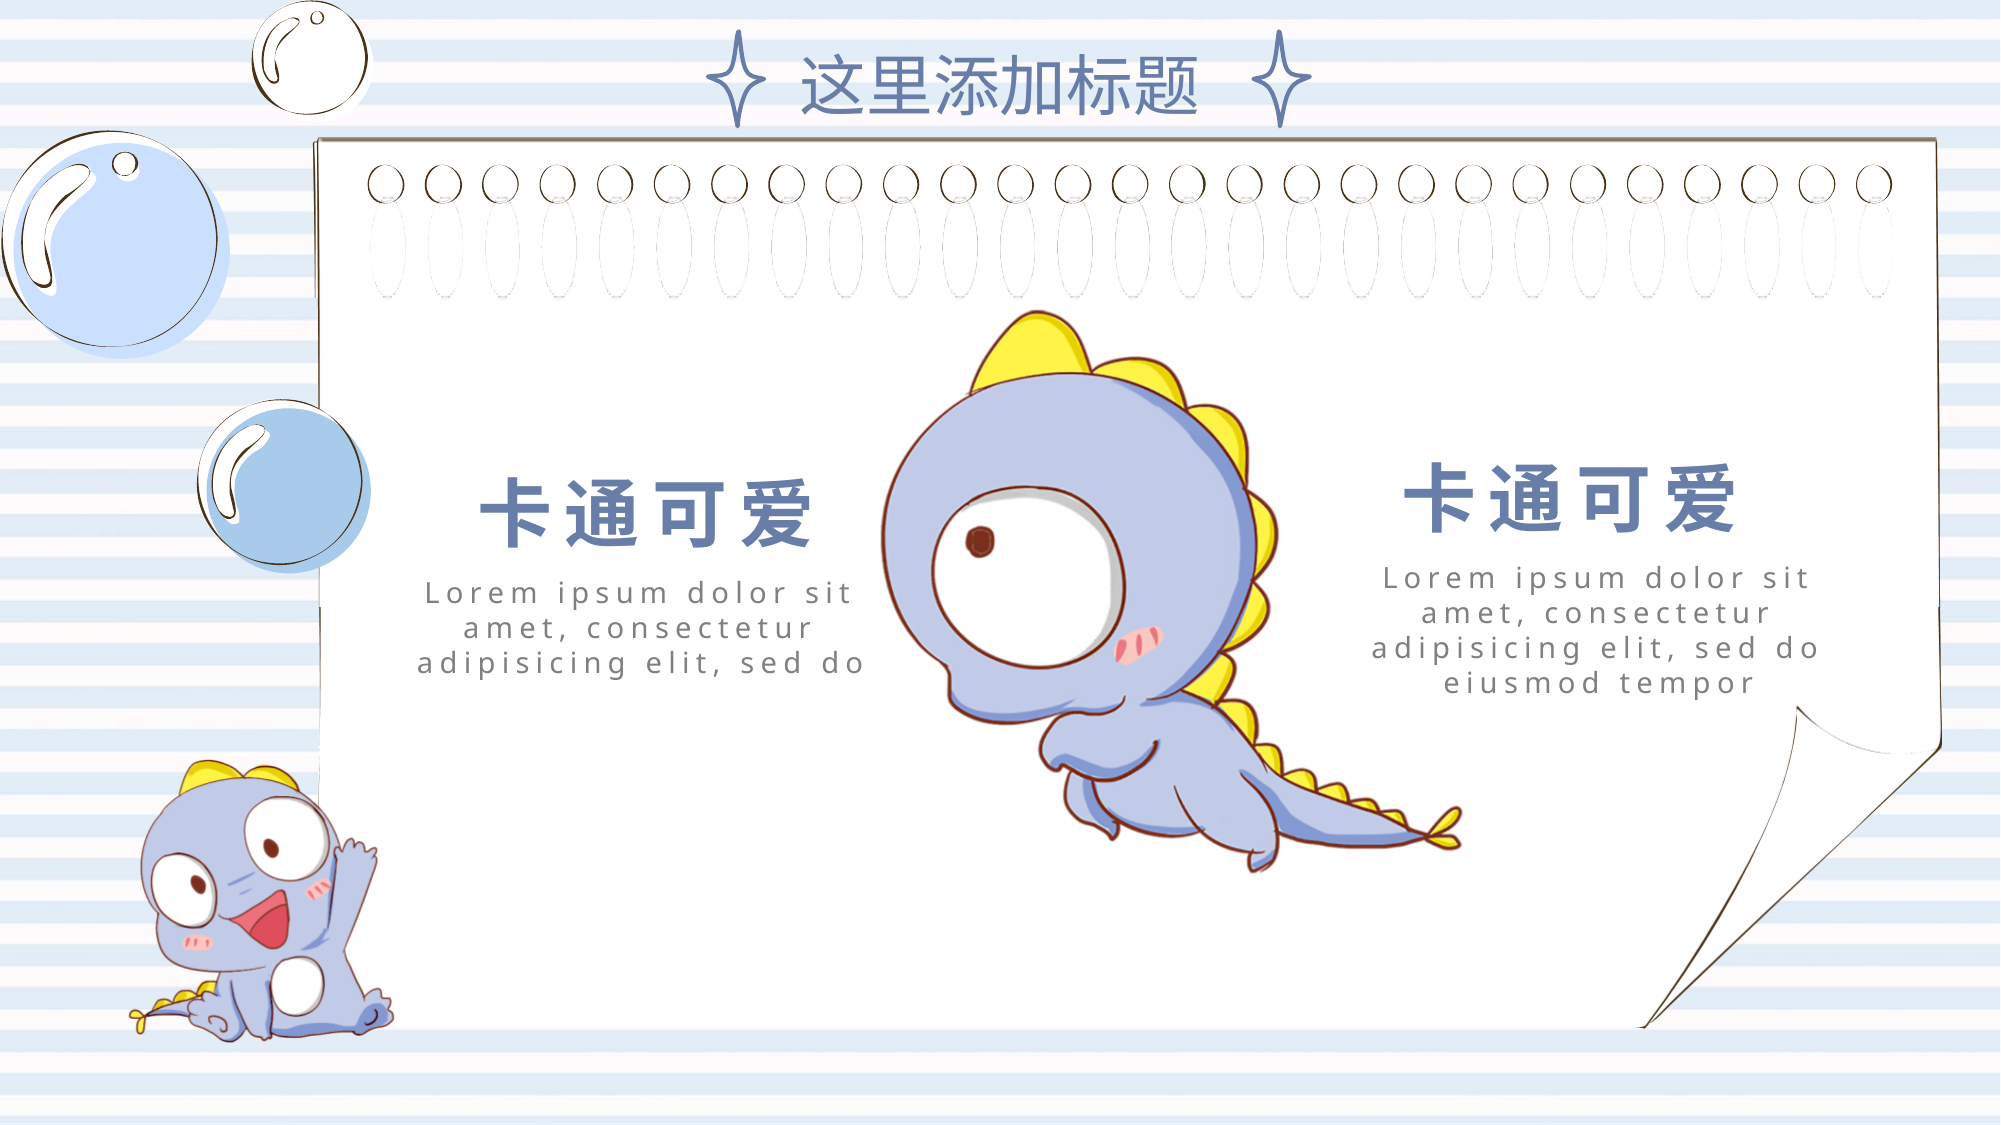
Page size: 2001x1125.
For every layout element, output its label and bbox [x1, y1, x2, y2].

picture [824, 271, 1516, 962]
text_box [0, 0, 1942, 1029]
picture [0, 0, 2001, 1125]
